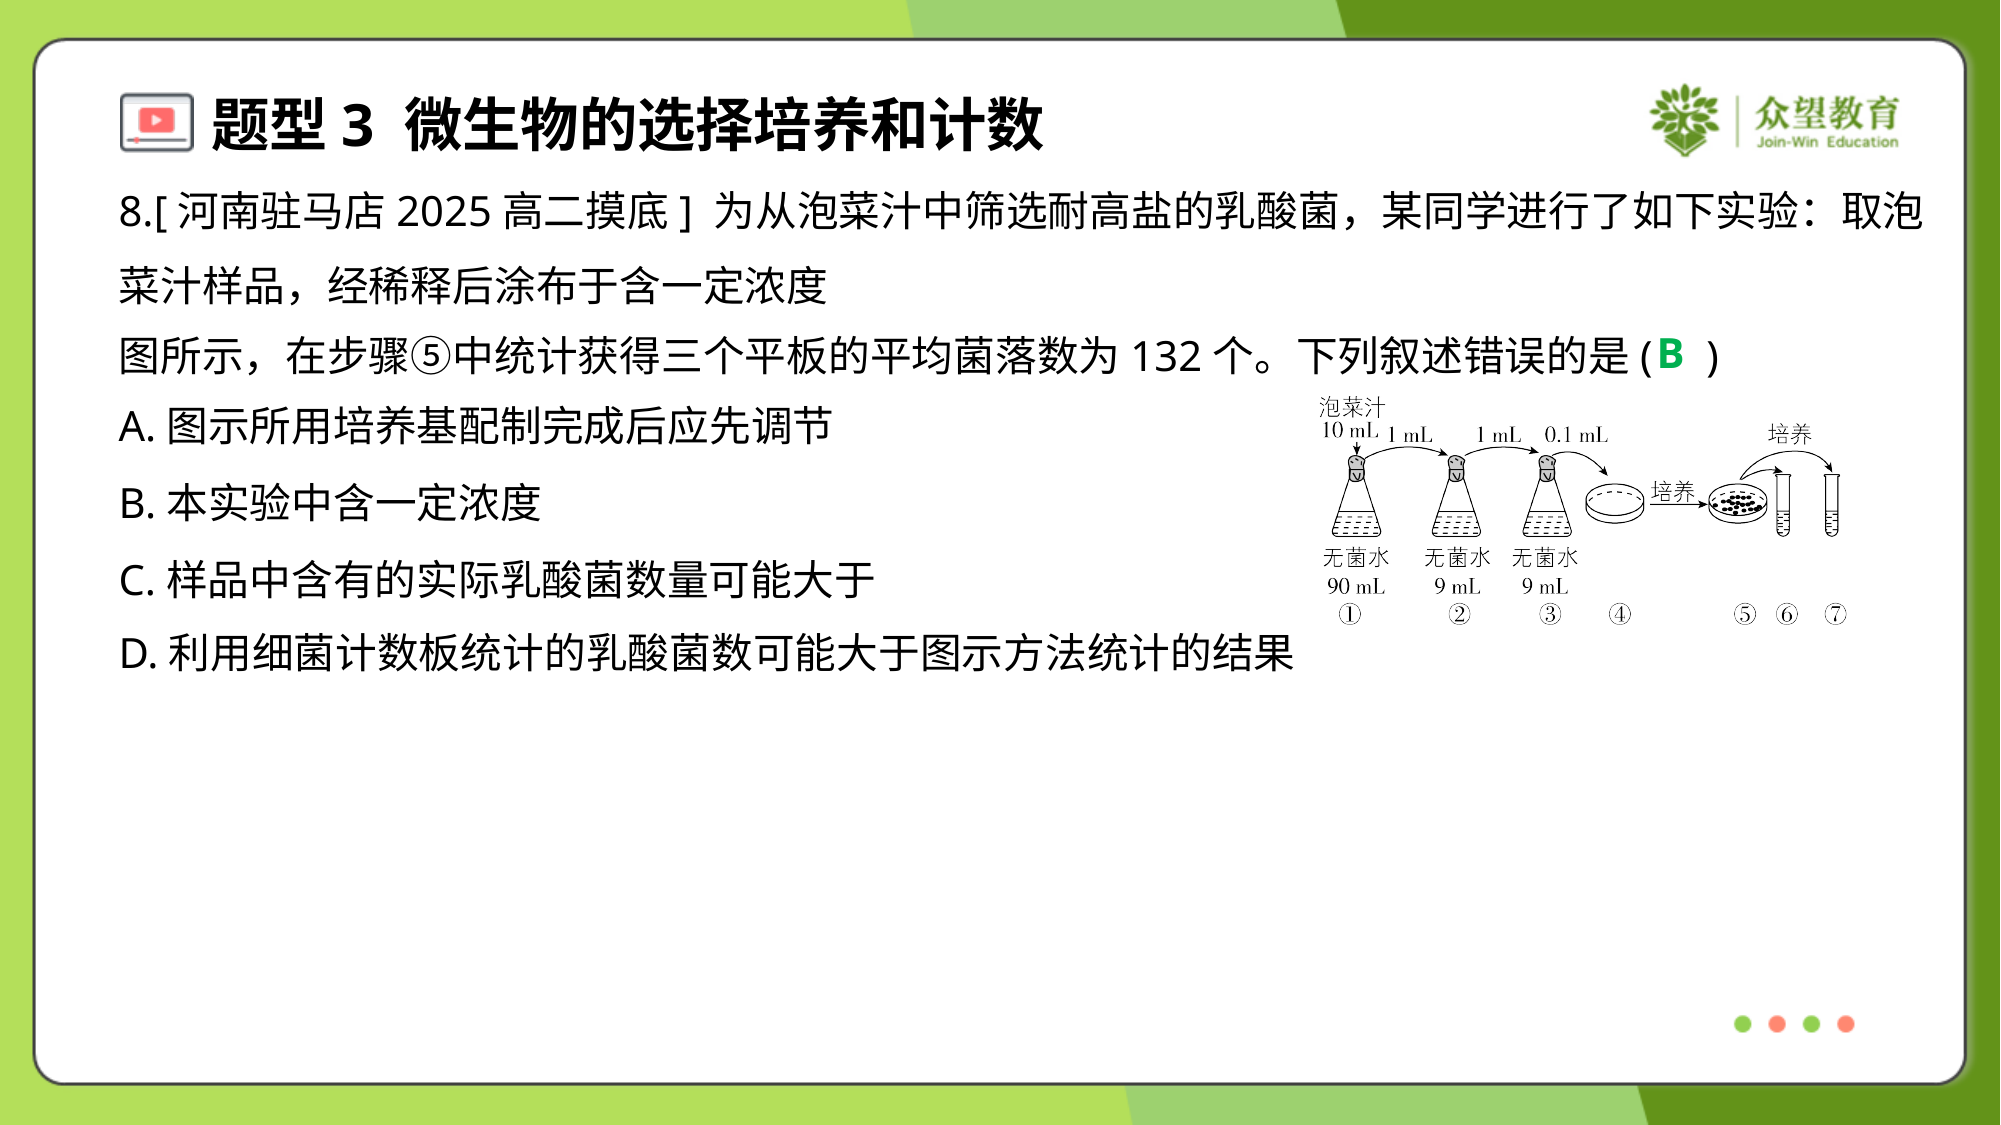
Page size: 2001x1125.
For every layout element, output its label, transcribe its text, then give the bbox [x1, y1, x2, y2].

picture [0, 0, 2000, 1125]
text_box B [1641, 306, 1700, 371]
